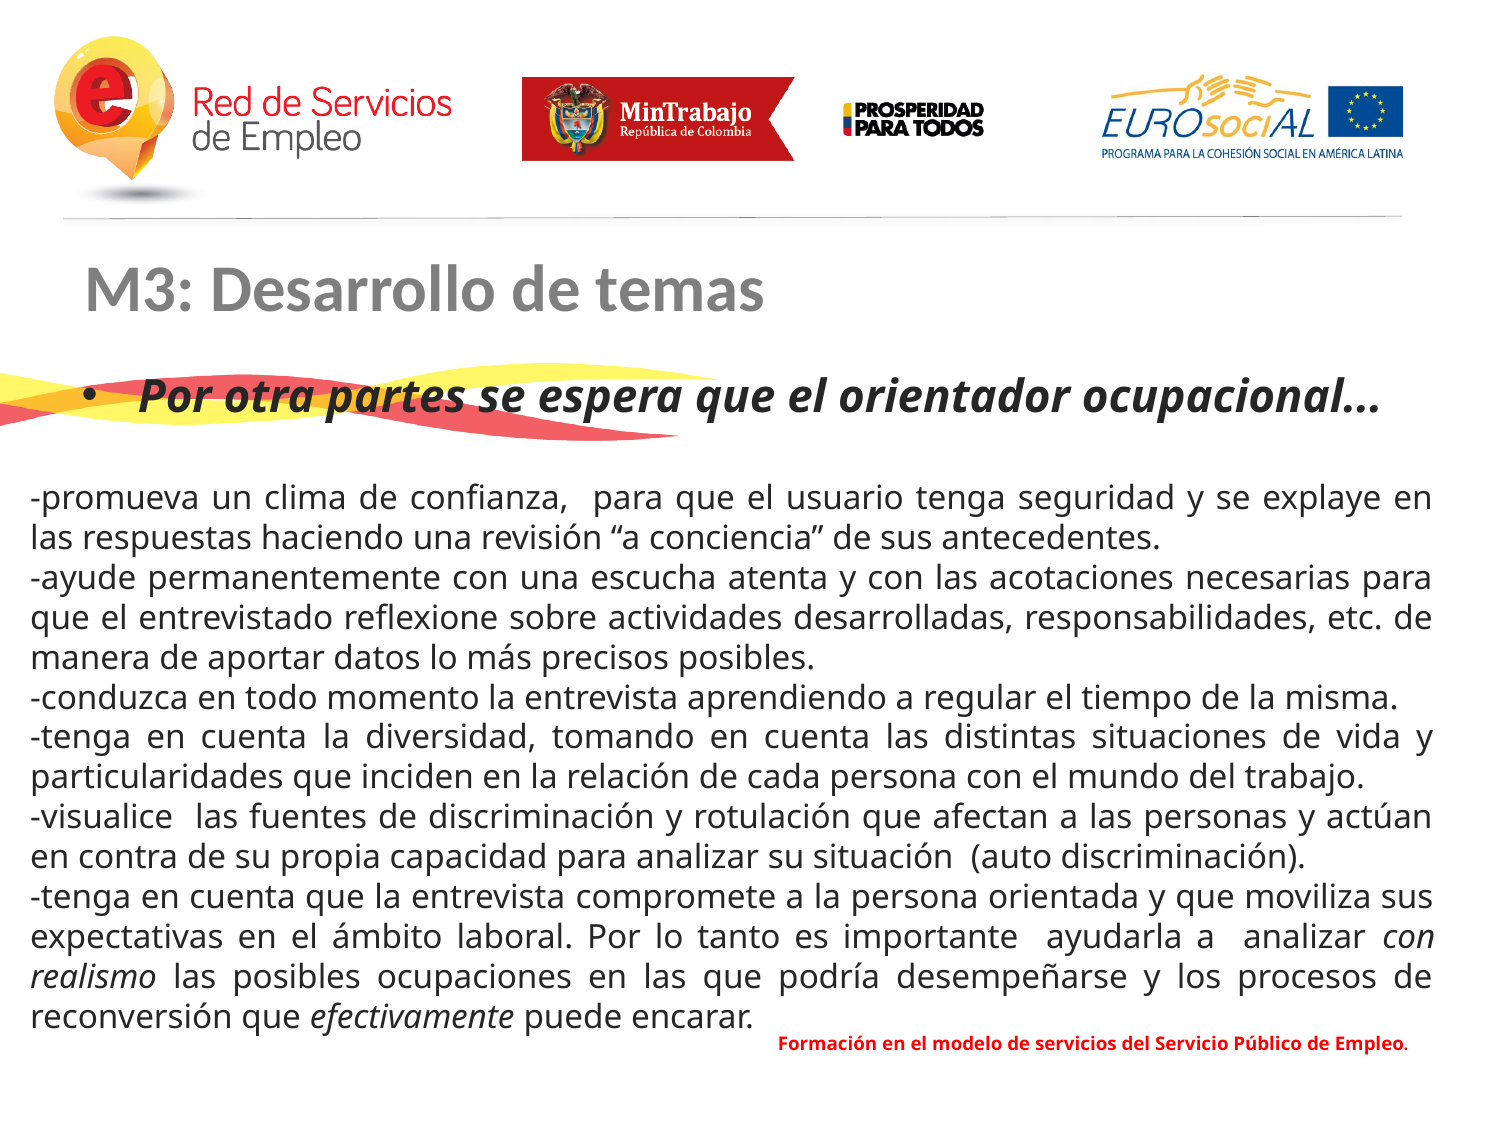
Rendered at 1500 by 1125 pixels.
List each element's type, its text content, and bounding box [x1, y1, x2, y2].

title Formación en el modelo de servicios del Servicio Público de Empleo. [720, 999, 1471, 1088]
picture [521, 77, 987, 162]
picture [1102, 74, 1403, 158]
picture [0, 358, 721, 441]
text_box Por otra partes se espera que el orientador ocupacional... -promueva un clima de confianza, para que el usuario tenga seguridad y se explaye en las respuestas haciendo una revisión “a conciencia” de sus antecedentes. -ayude permanentemente con una escucha atenta y con las acotaciones necesarias para que el entrevistado reflexione sobre actividades desarrolladas, responsabilidades, etc. de manera de aportar datos lo más precisos posibles. -conduzca en todo momento la entrevista aprendiendo a regular el tiempo de la misma. -tenga en cuenta la diversidad, tomando en cuenta las distintas situaciones de vida y particularidades que inciden en la relación de cada persona con el mundo del trabajo. -visualice las fuentes de discriminación y rotulación que afectan a las personas y actúan en contra de su propia capacidad para analizar su situación (auto discriminación). -tenga en cuenta que la entrevista compromete a la persona orientada y que moviliza sus expectativas en el ámbito laboral. Por lo tanto es importante ayudarla a analizar con realismo las posibles ocupaciones en las que podría desempeñarse y los procesos de reconversión que efectivamente puede encarar. [15, 358, 1450, 1043]
picture [54, 35, 452, 205]
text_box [62, 215, 1403, 220]
text_box M3: Desarrollo de temas [70, 237, 1202, 333]
